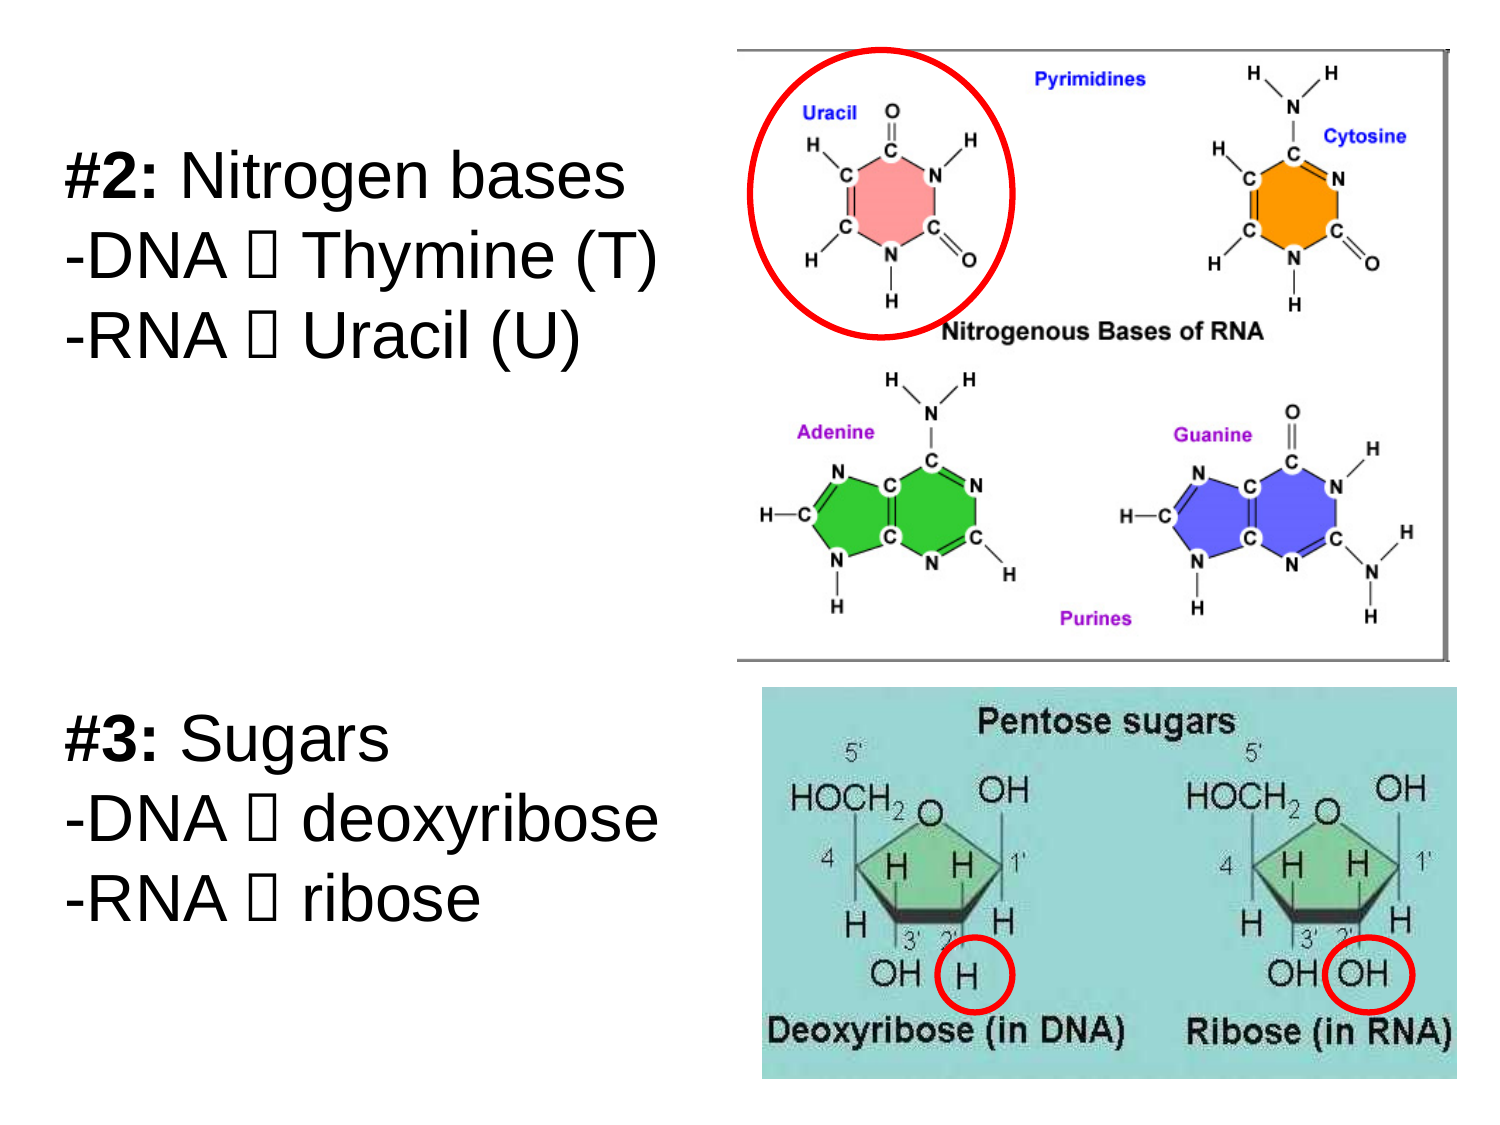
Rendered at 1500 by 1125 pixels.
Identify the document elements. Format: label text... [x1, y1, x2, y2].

text_box #2: Nitrogen bases -DNA  Thymine (T) -RNA  Uracil (U) [49, 124, 713, 380]
text_box #3: Sugars -DNA  deoxyribose -RNA  ribose [49, 687, 725, 943]
picture [737, 49, 1451, 662]
picture [762, 687, 1457, 1079]
